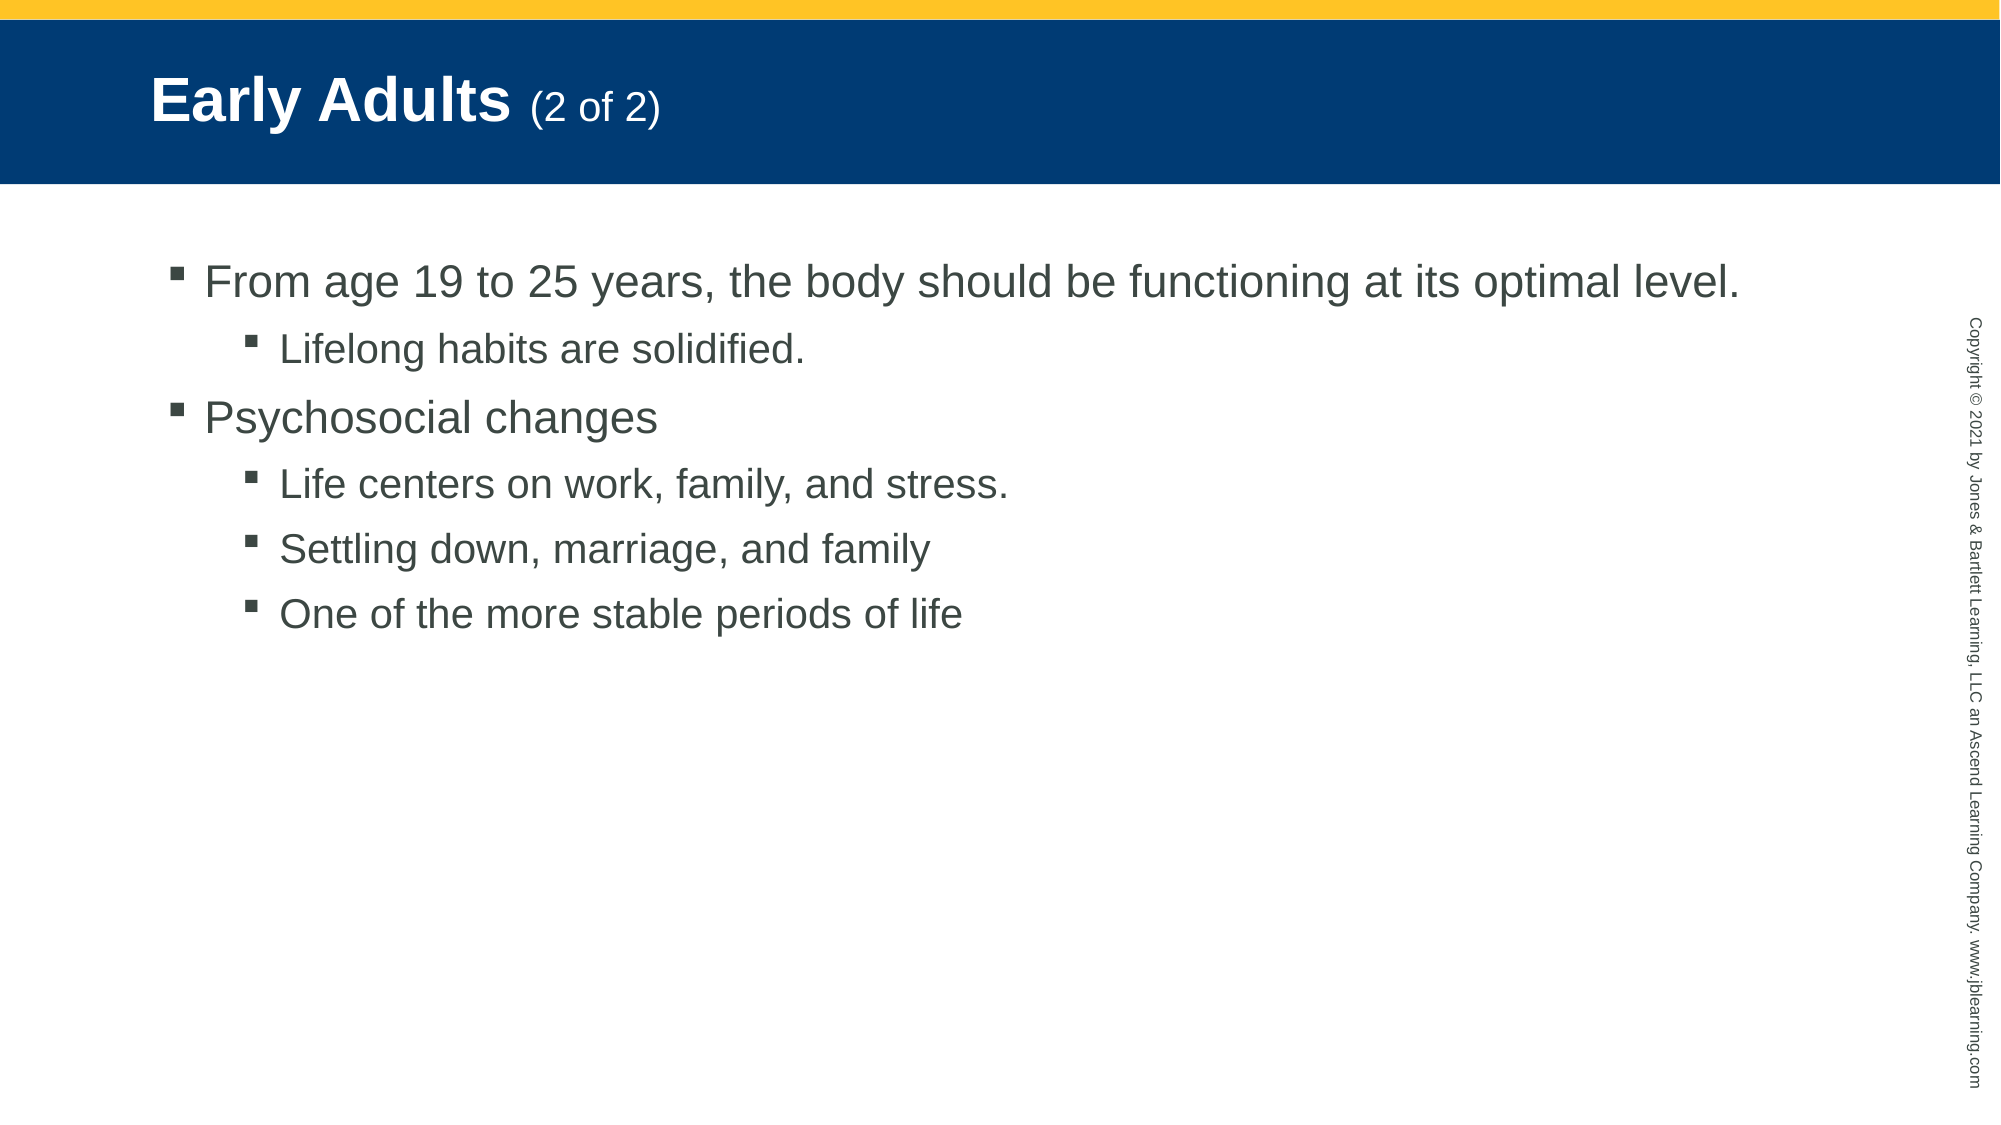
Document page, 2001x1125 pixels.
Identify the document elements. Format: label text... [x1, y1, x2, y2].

list From age 19 to 25 years, the body should be functioning at its optimal level. Lifelong habits are solidified. Psychosocial changes Life centers on work, family, and stress. Settling down, marriage, and family One of the more stable periods of life [151, 244, 1840, 1016]
title Early Adults (2 of 2) [0, 19, 2000, 185]
